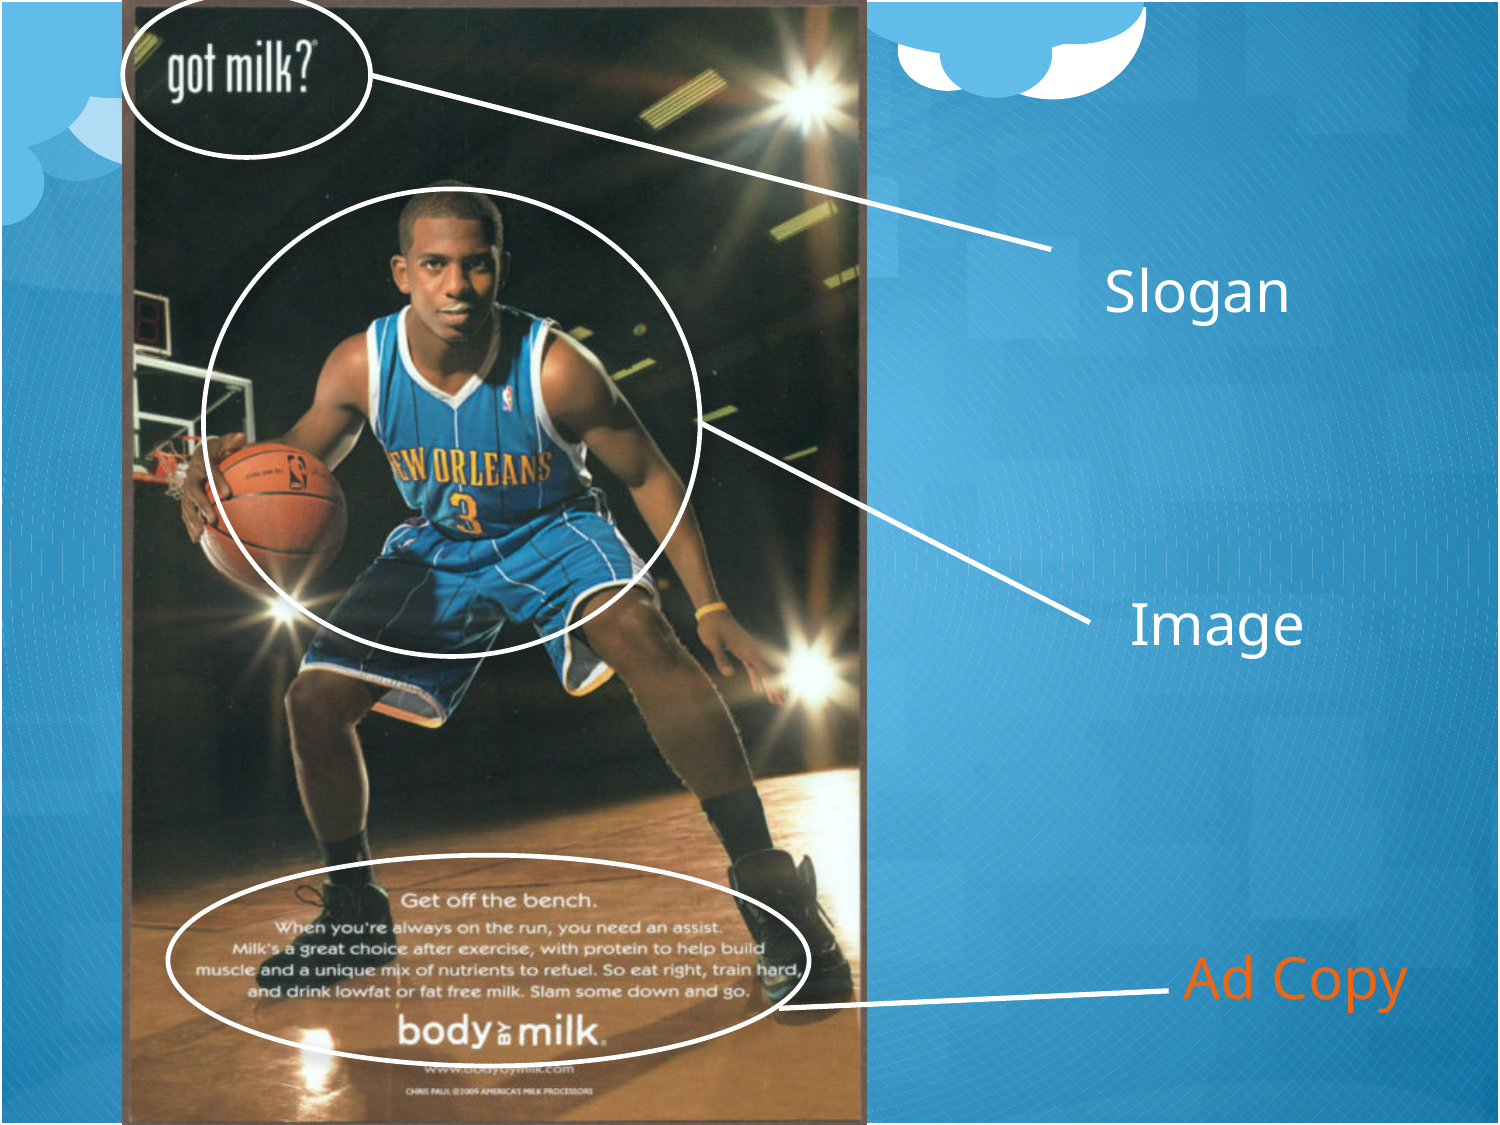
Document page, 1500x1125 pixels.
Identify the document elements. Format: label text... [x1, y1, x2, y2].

text_box Slogan [1090, 247, 1403, 332]
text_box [370, 74, 1052, 250]
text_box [778, 990, 1170, 1009]
text_box Ad Copy [1168, 934, 1481, 1019]
picture [2, 0, 1498, 1125]
text_box Image [1115, 579, 1428, 665]
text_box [699, 422, 1091, 623]
